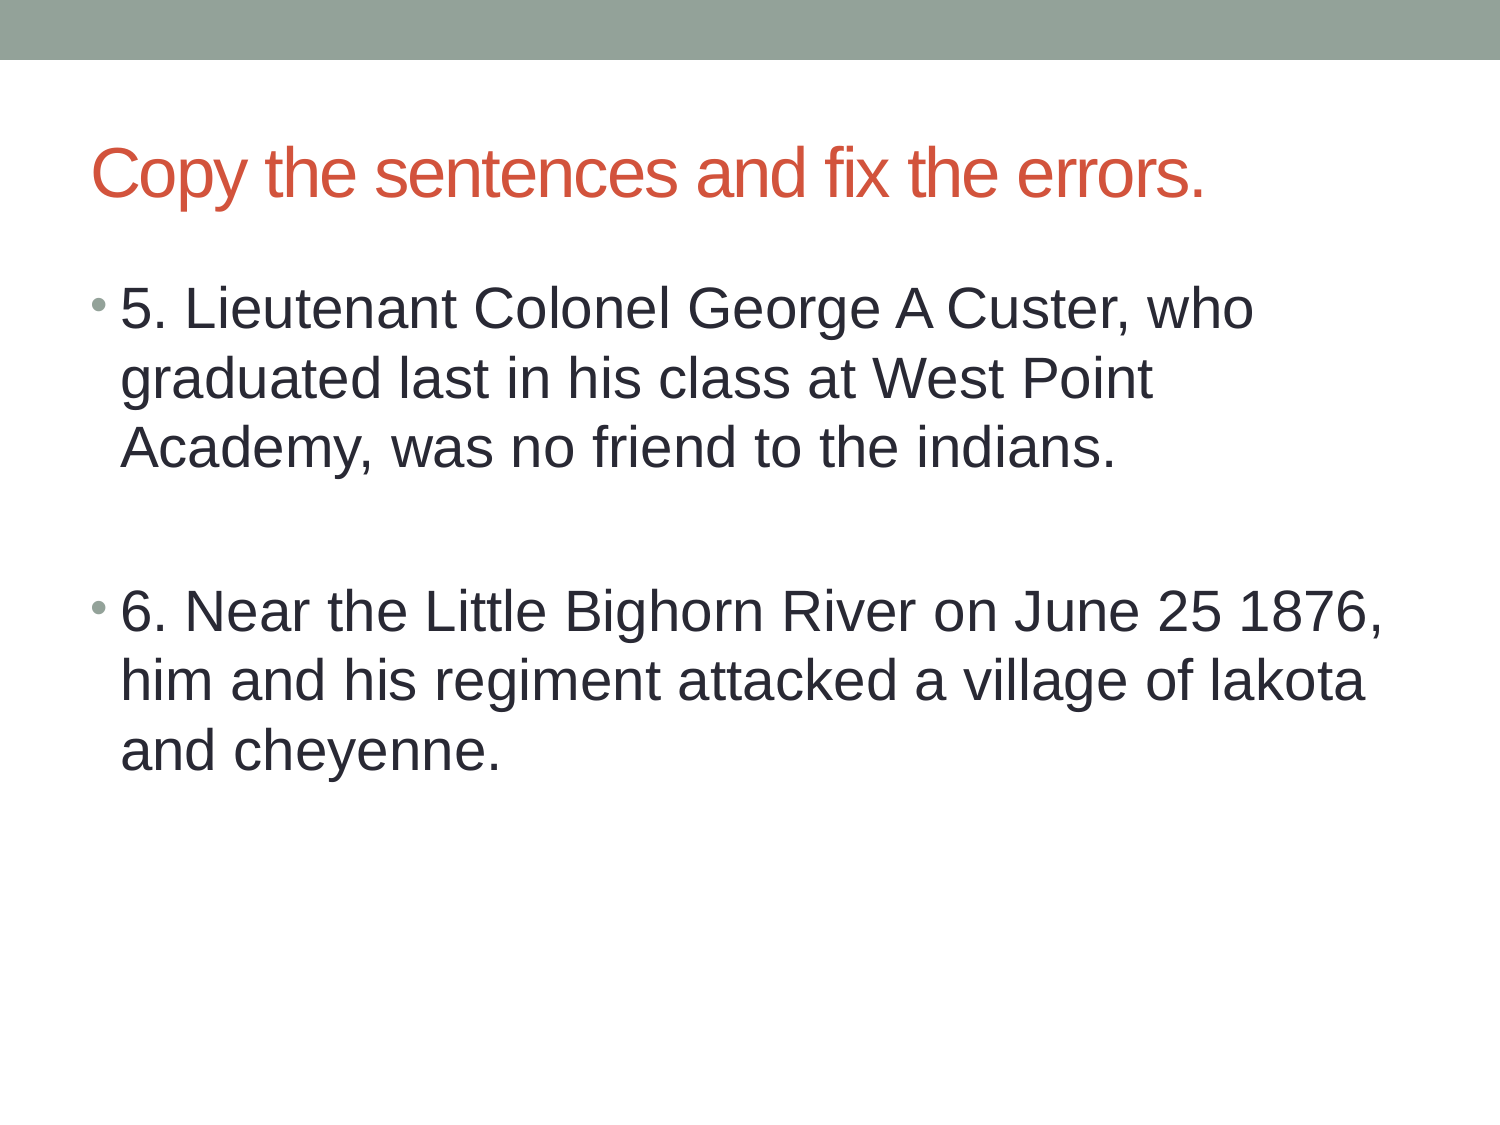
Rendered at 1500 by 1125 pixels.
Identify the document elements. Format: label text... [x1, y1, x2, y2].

list 5. Lieutenant Colonel George A Custer, who graduated last in his class at West Point Academy, was no friend to the indians. 6. Near the Little Bighorn River on June 25 1876, him and his regiment attacked a village of lakota and cheyenne. [75, 262, 1425, 1063]
title Copy the sentences and fix the errors. [75, 87, 1425, 250]
